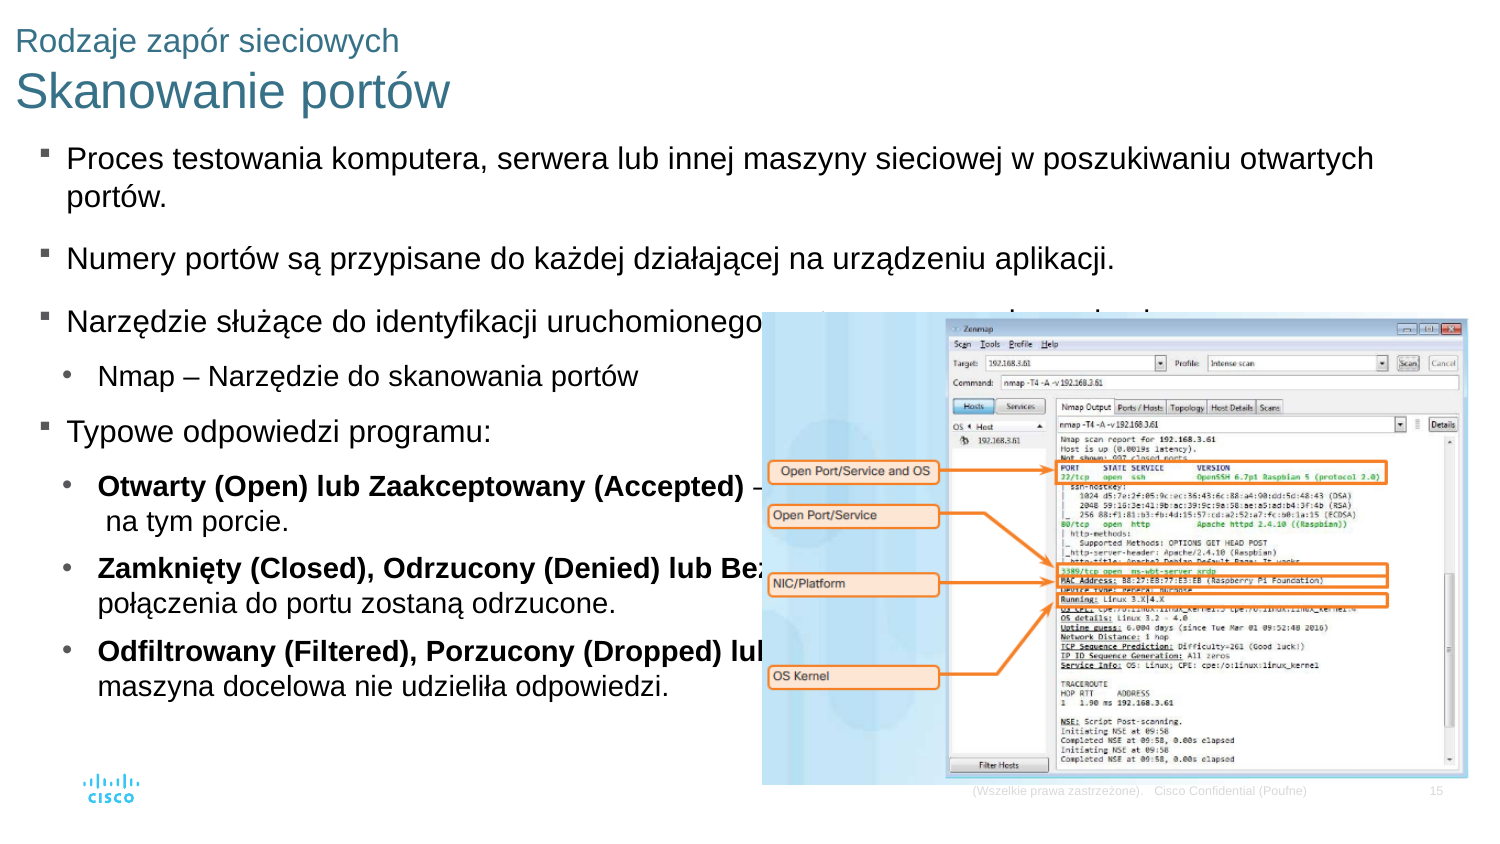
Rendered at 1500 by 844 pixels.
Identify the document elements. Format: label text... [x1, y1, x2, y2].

title Rodzaje zapór sieciowych Skanowanie portów [0, 6, 1500, 131]
picture [762, 312, 1477, 785]
list Proces testowania komputera, serwera lub innej maszyny sieciowej w poszukiwaniu otwartych portów. Numery portów są przypisane do każdej działającej na urządzeniu aplikacji. Narzędzie służące do identyfikacji uruchomionego systemu operacyjnego i usług Nmap – Narzędzie do skanowania portów Typowe odpowiedzi programu: Otwarty (Open) lub Zaakceptowany (Accepted) – usługa prowadzi nasłuch na tym porcie. Zamknięty (Closed), Odrzucony (Denied) lub Bez nasłuchu (Not Listening) – połączenia do portu zostaną odrzucone. Odfiltrowany (Filtered), Porzucony (Dropped) lub Zablokowany (Blocked) – maszyna docelowa nie udzieliła odpowiedzi. [23, 131, 1476, 813]
